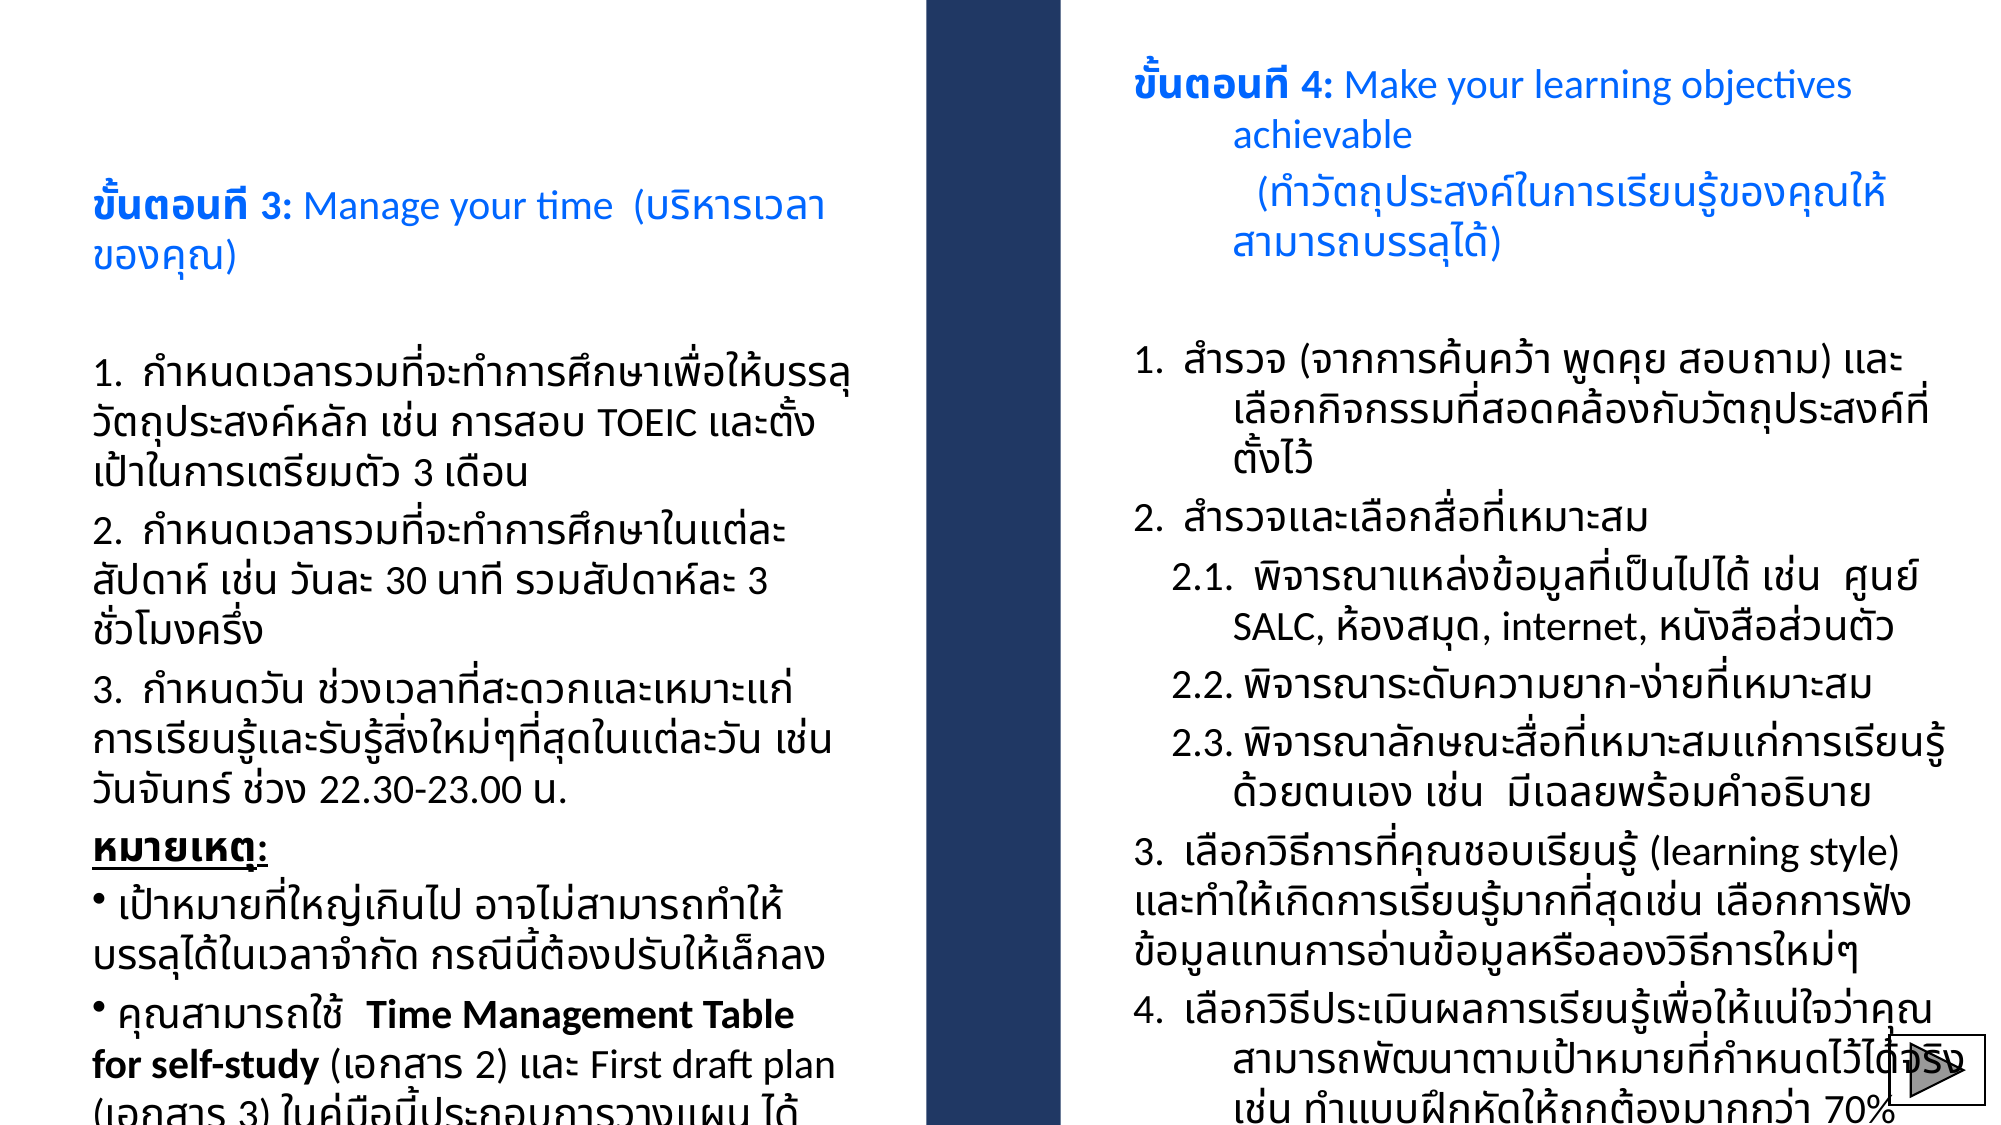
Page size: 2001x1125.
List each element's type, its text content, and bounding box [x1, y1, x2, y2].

text_box [925, 0, 1062, 1125]
text_box ขั้นตอนที 3: Manage your time (บริหารเวลาของคุณ) 1. กำหนดเวลารวมที่จะทำการศึกษาเพื่อให้บรรลุวัตถุประสงค์หลัก เช่น การสอบ TOEIC และตั้งเป้าในการเตรียมตัว 3 เดือน 2. กำหนดเวลารวมที่จะทำการศึกษาในแต่ละสัปดาห์ เช่น วันละ 30 นาที รวมสัปดาห์ละ 3 ชั่วโมงครึ่ง 3. กำหนดวัน ช่วงเวลาที่สะดวกและเหมาะแก่การเรียนรู้และรับรู้สิ่งใหม่ๆที่สุดในแต่ละวัน เช่น วันจันทร์ ช่วง 22.30-23.00 น. หมายเหตุ: เป้าหมายที่ใหญ่เกินไป อาจไม่สามารถทำให้บรรลุได้ในเวลาจำกัด กรณีนี้ต้องปรับให้เล็กลง คุณสามารถใช้ Time Management Table for self-study (เอกสาร 2) และ First draft plan (เอกสาร 3) ในคู่มือนี้ประกอบการวางแผน ได้ [77, 170, 869, 1125]
text_box [1981, 1034, 1986, 1106]
text_box ขั้นตอนที 4: Make your learning objectives achievable (ทำวัตถุประสงค์ในการเรียนรู้ของคุณให้สามารถบรรลุได้) 1. สำรวจ (จากการค้นคว้า พูดคุย สอบถาม) และเลือกกิจกรรมที่สอดคล้องกับวัตถุประสงค์ที่ตั้งไว้ 2. สำรวจและเลือกสื่อที่เหมาะสม 2.1. พิจารณาแหล่งข้อมูลที่เป็นไปได้ เช่น ศูนย์ SALC, ห้องสมุด, internet, หนังสือส่วนตัว 2.2. พิจารณาระดับความยาก-ง่ายที่เหมาะสม 2.3. พิจารณาลักษณะสื่อที่เหมาะสมแก่การเรียนรู้ด้วยตนเอง เช่น มีเฉลยพร้อมคำอธิบาย 3. เลือกวิธีการที่คุณชอบเรียนรู้ (learning style) และทำให้เกิดการเรียนรู้มากที่สุดเช่น เลือกการฟังข้อมูลแทนการอ่านข้อมูลหรือลองวิธีการใหม่ๆ 4. เลือกวิธีประเมินผลการเรียนรู้เพื่อให้แน่ใจว่าคุณสามารถพัฒนาตามเป้าหมายที่กำหนดไว้ได้จริง เช่น ทำแบบฝึกหัดให้ถูกต้องมากกว่า 70% หรือให้เพื่อนช่วยทดสอบ [1118, 49, 1981, 1125]
